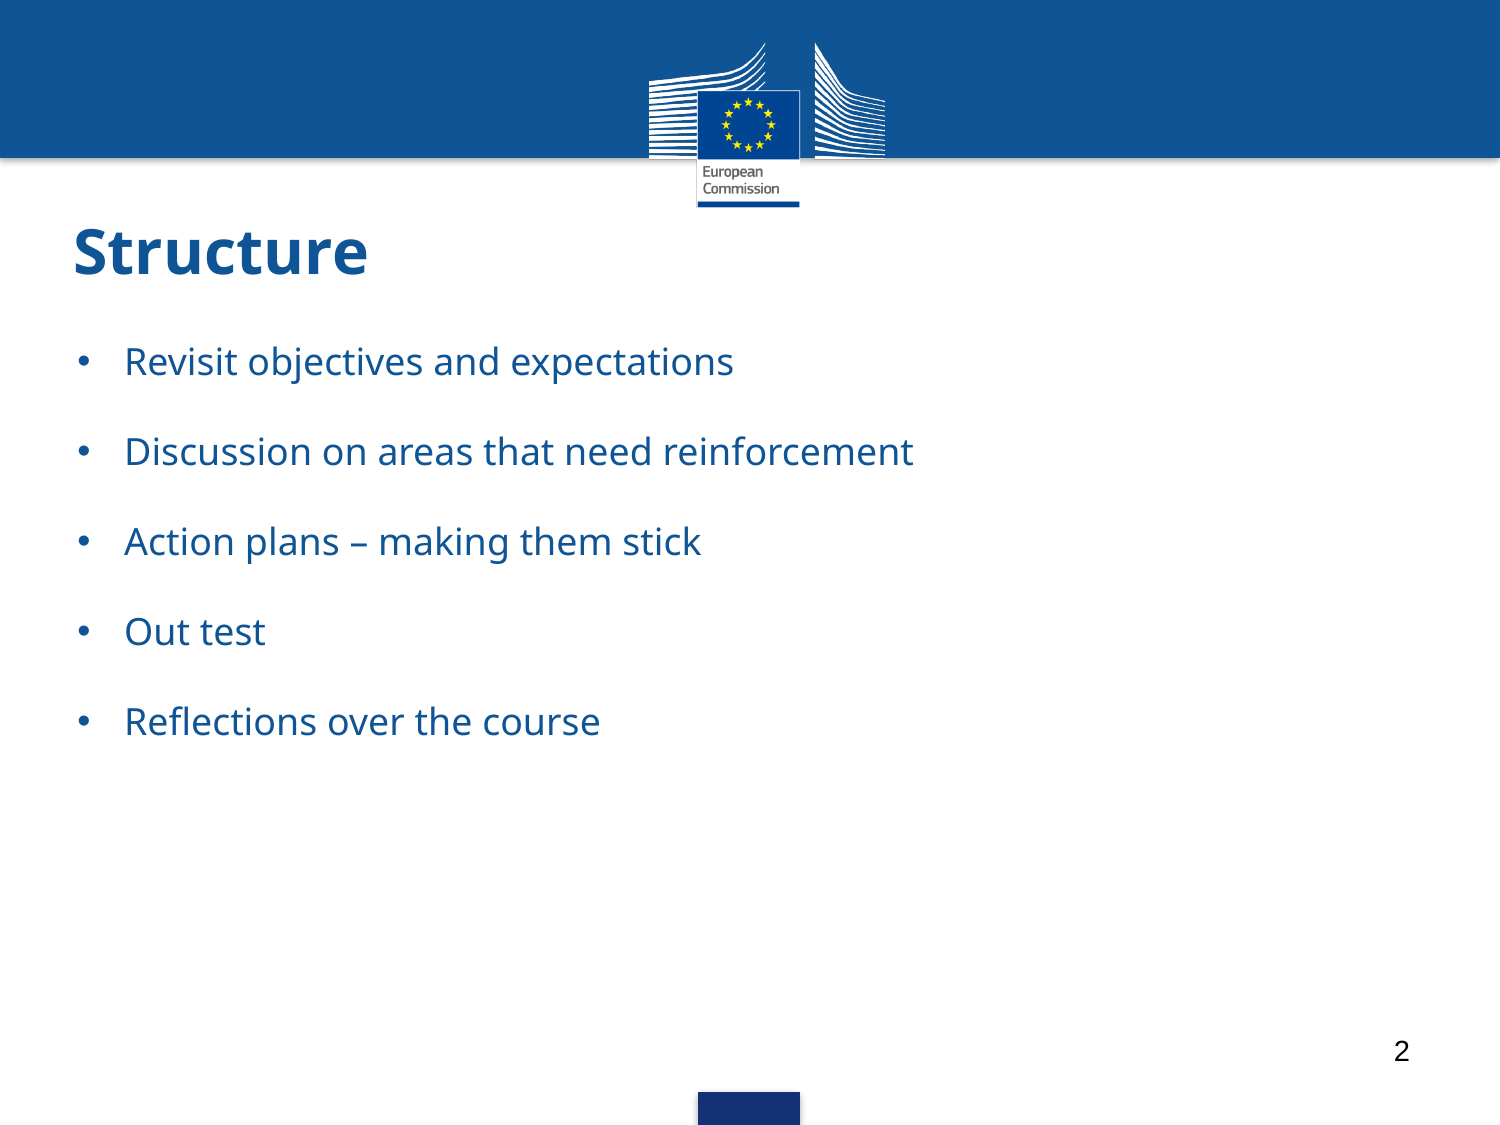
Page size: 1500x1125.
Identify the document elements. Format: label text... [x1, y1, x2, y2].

text_box Revisit objectives and expectations Discussion on areas that need reinforcement Action plans – making them stick Out test Reflections over the course [62, 330, 1433, 871]
title Structure [0, 148, 1350, 351]
slide_number 2 [1074, 1024, 1426, 1103]
picture [649, 42, 885, 148]
